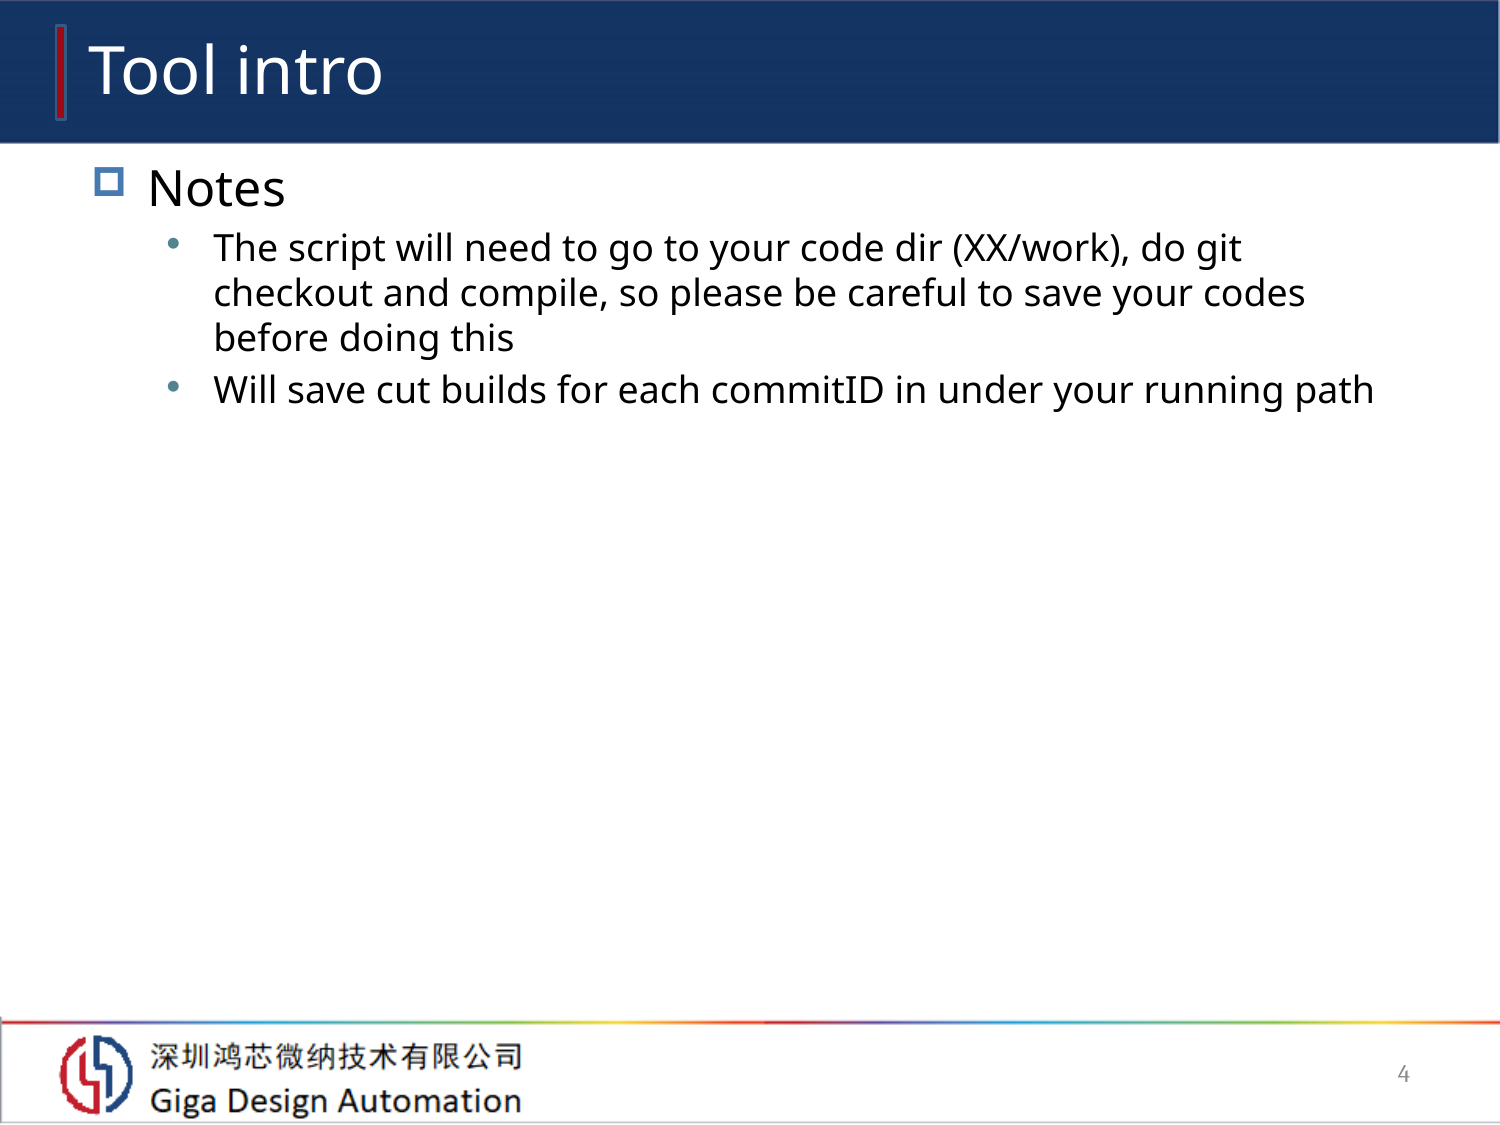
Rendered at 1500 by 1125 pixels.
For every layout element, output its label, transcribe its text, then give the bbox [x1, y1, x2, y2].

picture [0, 0, 1500, 1125]
list Notes The script will need to go to your code dir (XX/work), do git checkout and compile, so please be careful to save your codes before doing this Will save cut builds for each commitID in under your running path [76, 149, 1424, 1012]
slide_number 4 [1074, 1042, 1425, 1103]
title Tool intro [73, 20, 1424, 138]
